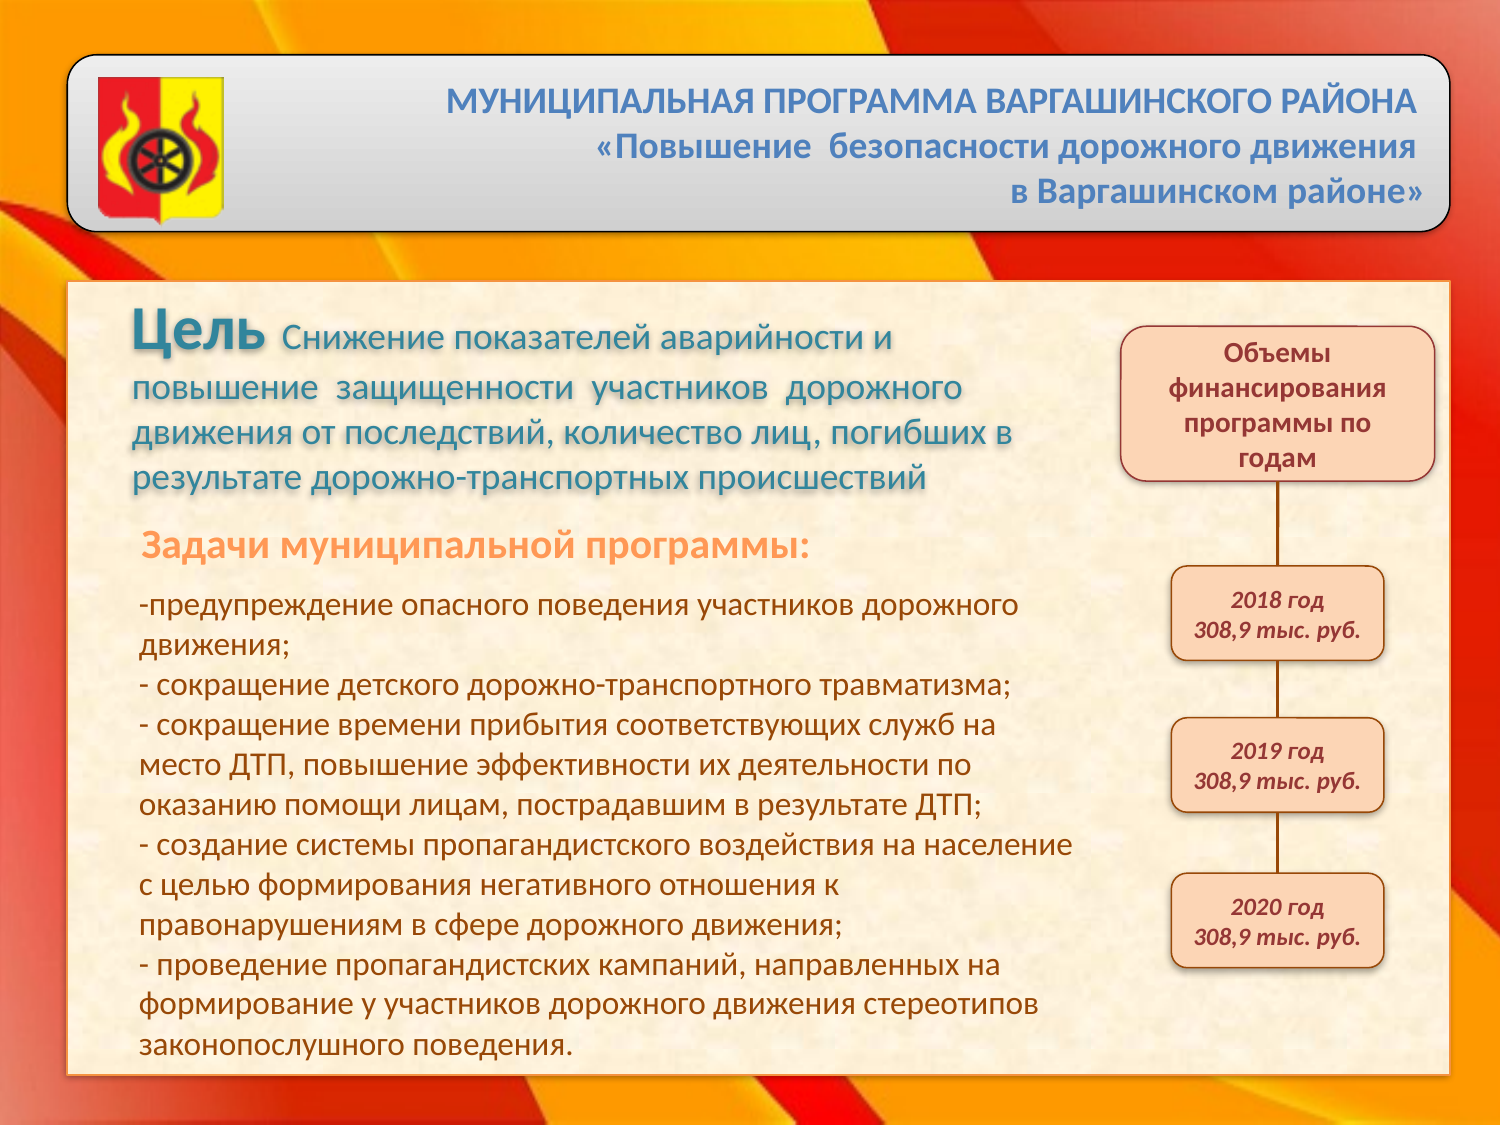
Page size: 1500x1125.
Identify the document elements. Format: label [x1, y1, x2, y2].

picture [98, 77, 224, 232]
list [0, 0, 1500, 1125]
